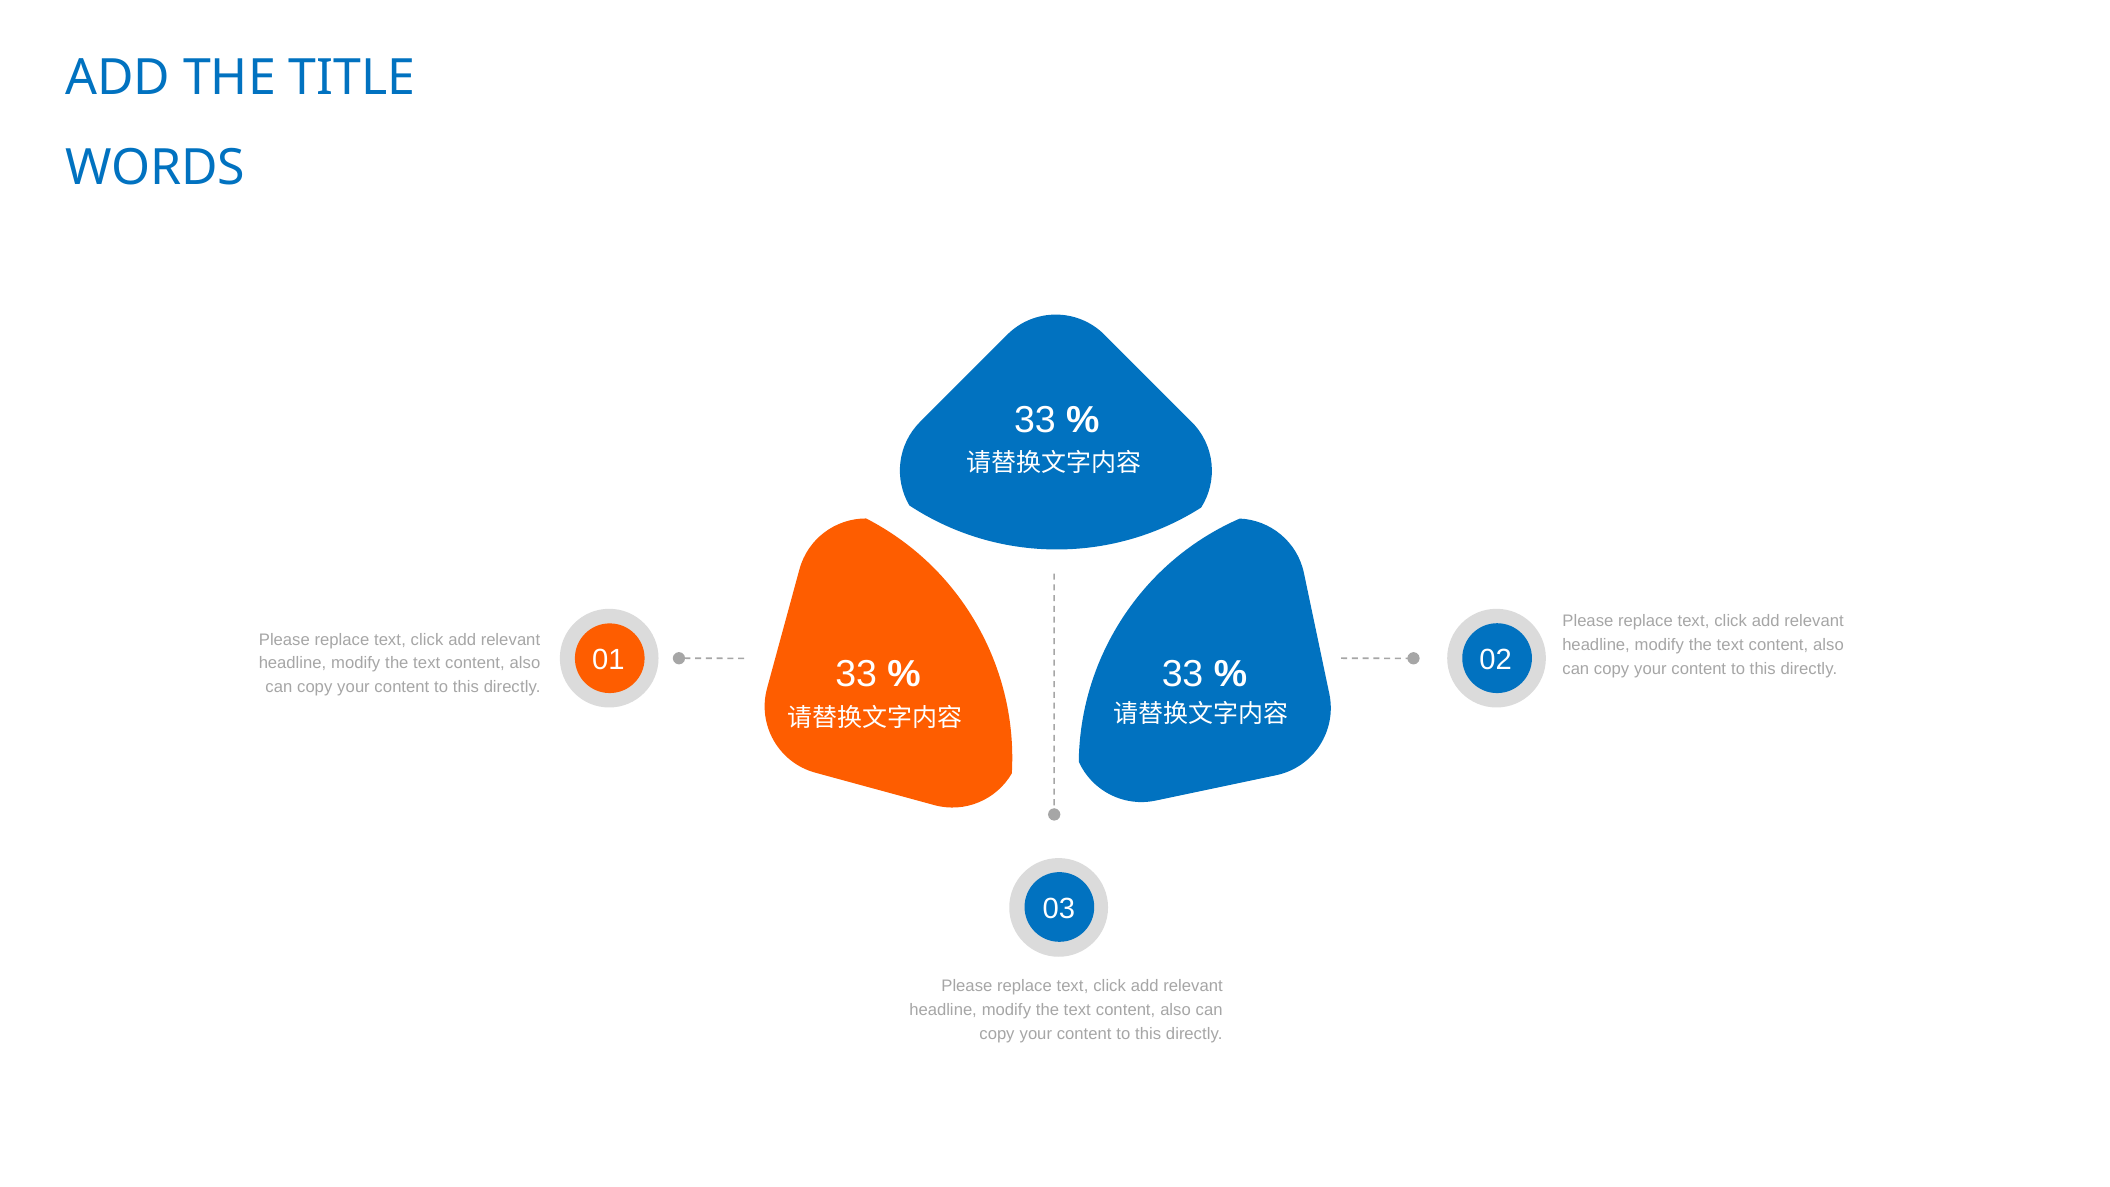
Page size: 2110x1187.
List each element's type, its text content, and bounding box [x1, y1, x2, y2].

text_box [672, 652, 691, 665]
text_box Please replace text, click add relevant headline, modify the text content, also can copy your content to this directly. [1562, 605, 1870, 678]
text_box 33 % [982, 368, 1131, 441]
text_box 03 [1036, 884, 1083, 931]
text_box 02 [1473, 634, 1520, 683]
text_box Please replace text, click add relevant headline, modify the text content, also can copy your content to this directly. [874, 970, 1224, 1043]
text_box [574, 623, 645, 694]
text_box [1009, 858, 1109, 957]
text_box [1407, 652, 1420, 665]
text_box [1078, 518, 1331, 803]
text_box [1047, 807, 1061, 821]
text_box 33 % [1130, 621, 1279, 694]
text_box Please replace text, click add relevant headline, modify the text content, also can copy your content to this directly. [233, 624, 541, 697]
text_box ADD THE TITLE WORDS [50, 7, 583, 202]
text_box 请替换文字内容 [1110, 693, 1296, 731]
text_box [1462, 623, 1532, 694]
text_box [764, 518, 1013, 808]
text_box [899, 314, 1212, 550]
text_box 请替换文字内容 [963, 442, 1149, 480]
text_box [1447, 608, 1546, 708]
text_box 请替换文字内容 [784, 697, 970, 735]
text_box 33 % [803, 621, 953, 694]
text_box [559, 608, 659, 708]
text_box 01 [585, 634, 633, 683]
text_box [1024, 872, 1095, 942]
